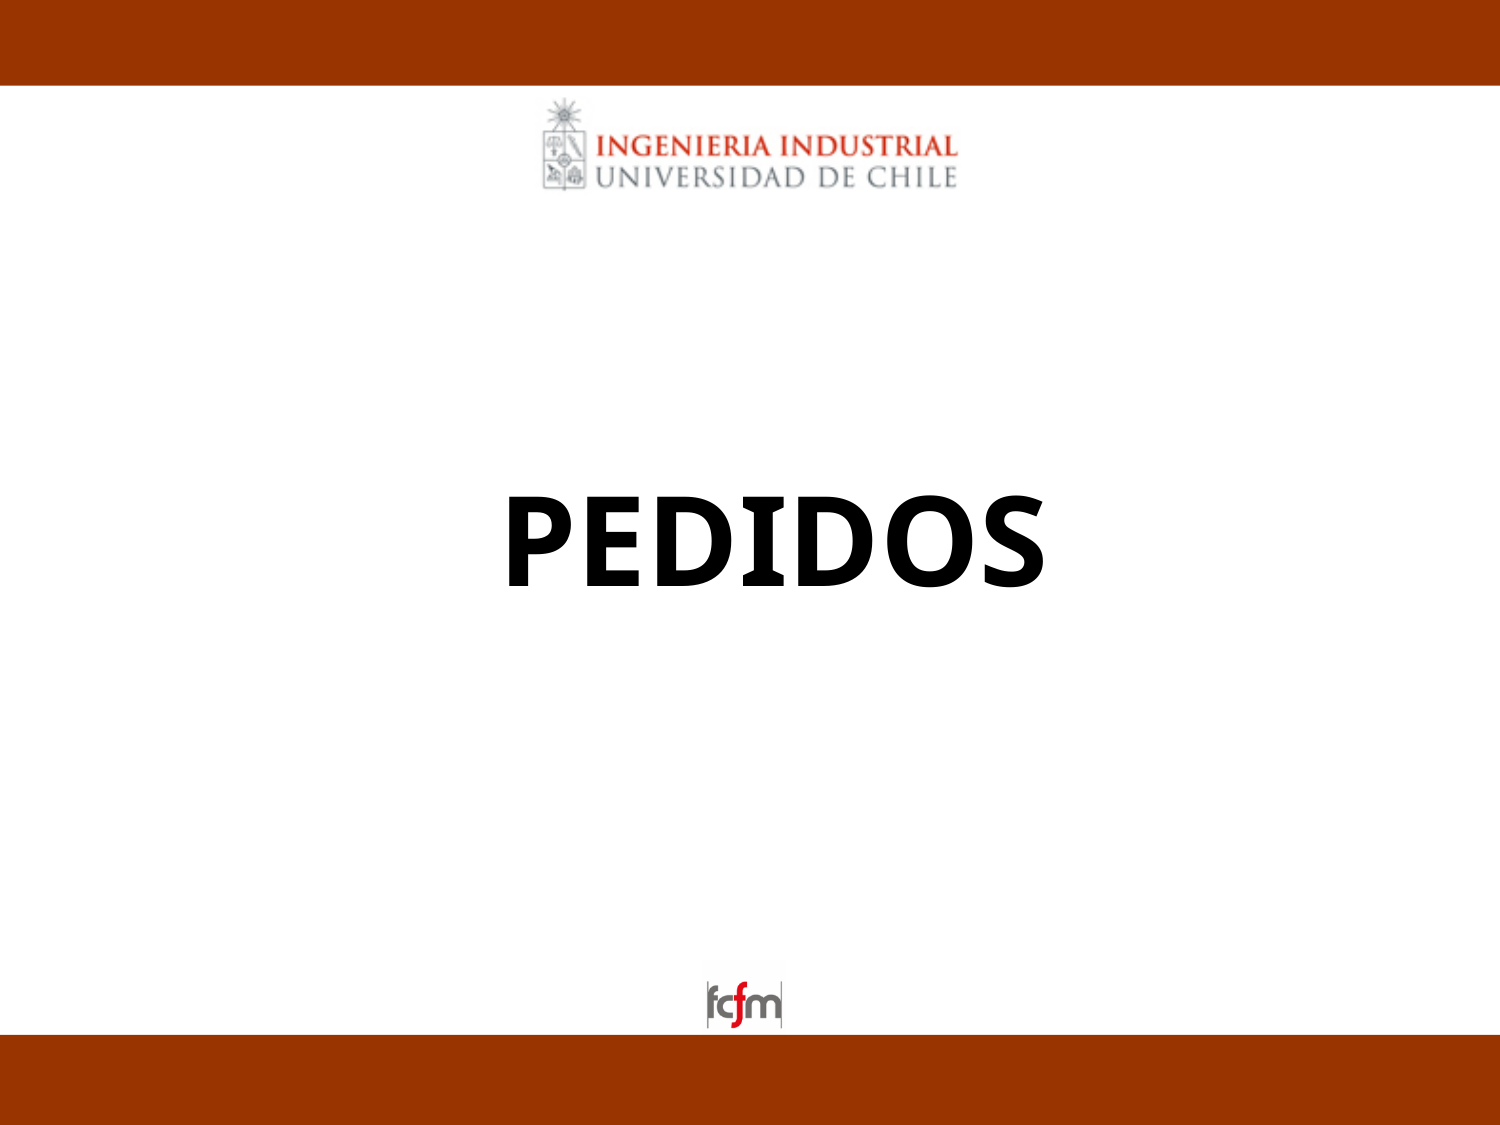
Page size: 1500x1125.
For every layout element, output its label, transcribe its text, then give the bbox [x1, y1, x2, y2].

text_box [0, 0, 1500, 86]
text_box [0, 1034, 1500, 1125]
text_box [525, 89, 975, 197]
text_box PEDIDOS [76, 255, 1471, 763]
picture [702, 959, 786, 1036]
